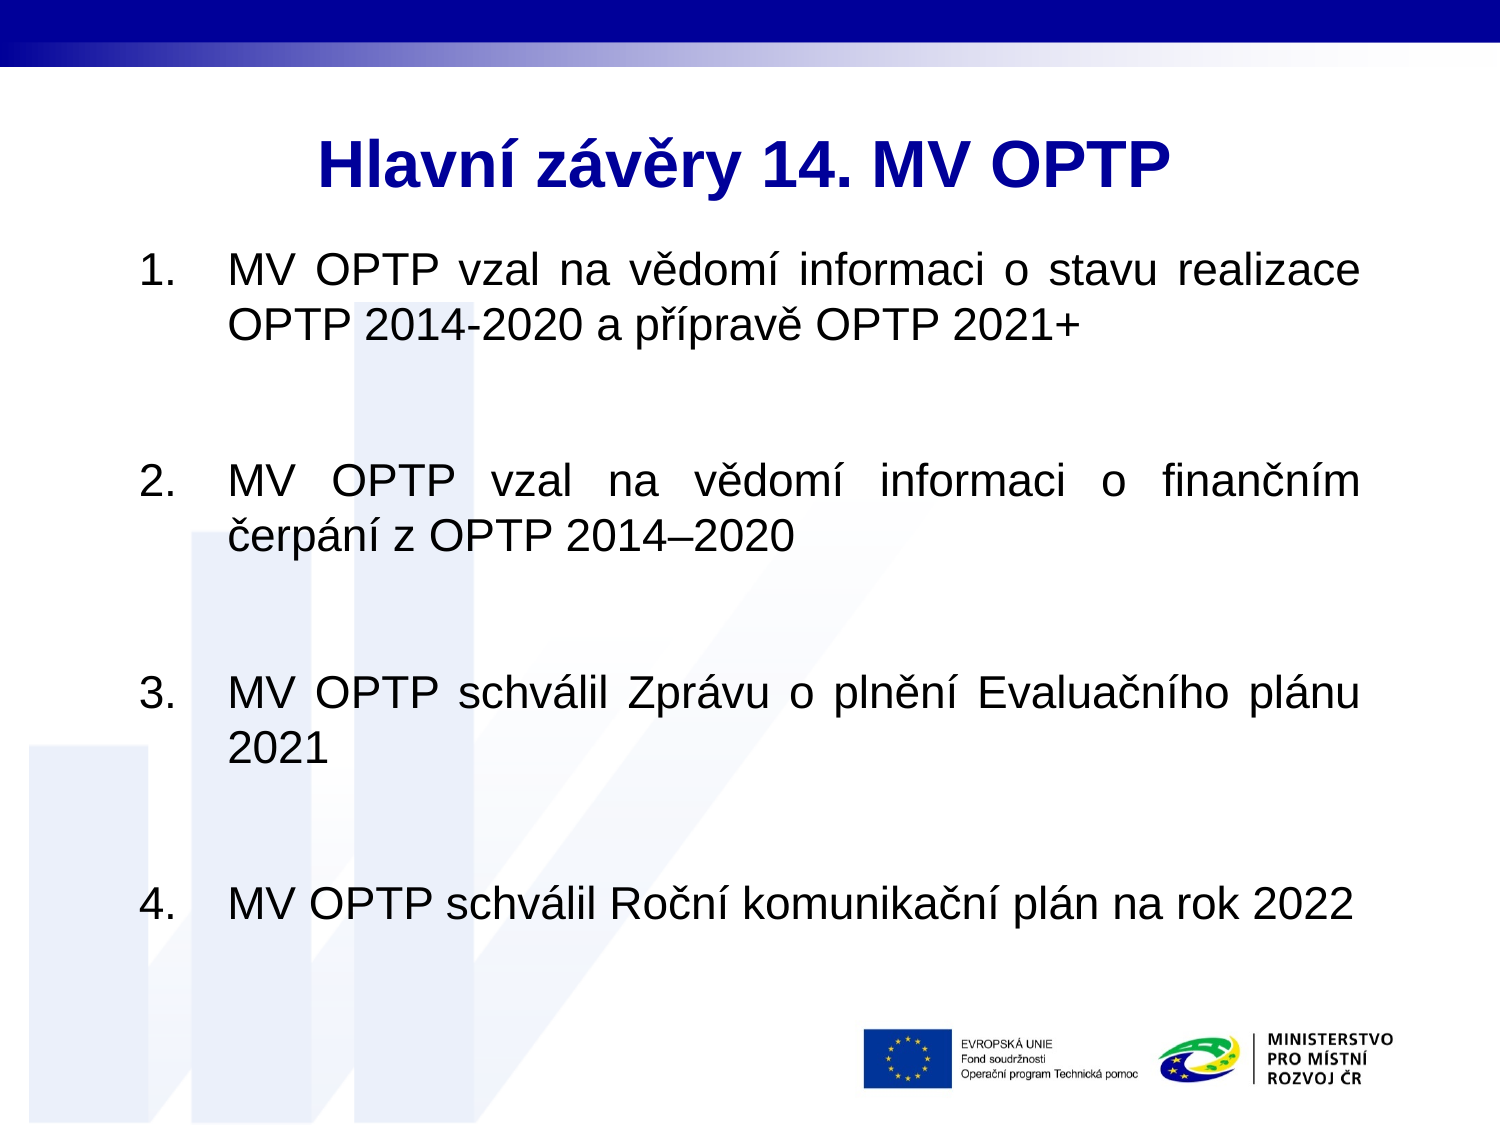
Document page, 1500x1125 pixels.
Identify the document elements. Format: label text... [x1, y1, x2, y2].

picture [29, 302, 1412, 1125]
list MV OPTP vzal na vědomí informaci o stavu realizace OPTP 2014-2020 a přípravě OPTP 2021+ MV OPTP vzal na vědomí informaci o finančním čerpání z OPTP 2014–2020 MV OPTP schválil Zprávu o plnění Evaluačního plánu 2021 MV OPTP schválil Roční komunikační plán na rok 2022 [123, 231, 1376, 988]
title Hlavní závěry 14. MV OPTP [64, 113, 1425, 197]
